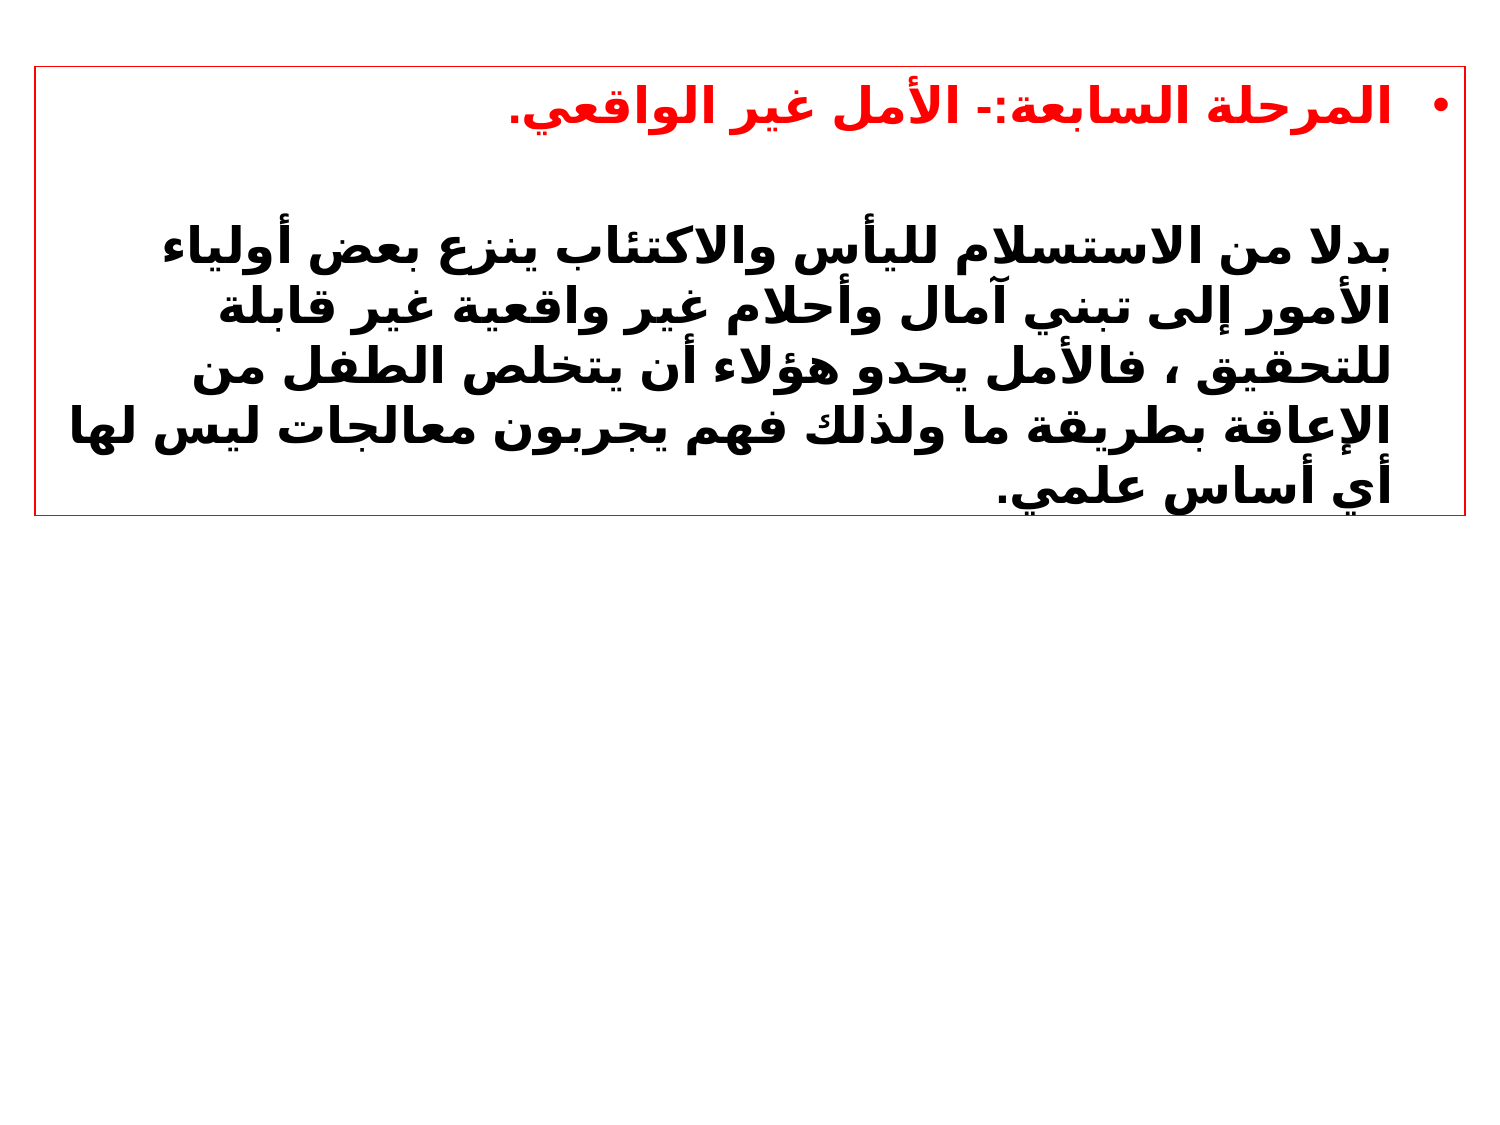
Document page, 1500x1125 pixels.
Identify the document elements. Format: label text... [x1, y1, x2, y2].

list المرحلة السابعة:- الأمل غير الواقعي. بدلا من الاستسلام لليأس والاكتئاب ينزع بعض أولياء الأمور إلى تبني آمال وأحلام غير واقعية غير قابلة للتحقيق ، فالأمل يحدو هؤلاء أن يتخلص الطفل من الإعاقة بطريقة ما ولذلك فهم يجربون معالجات ليس لها أي أساس علمي. [34, 66, 1466, 516]
